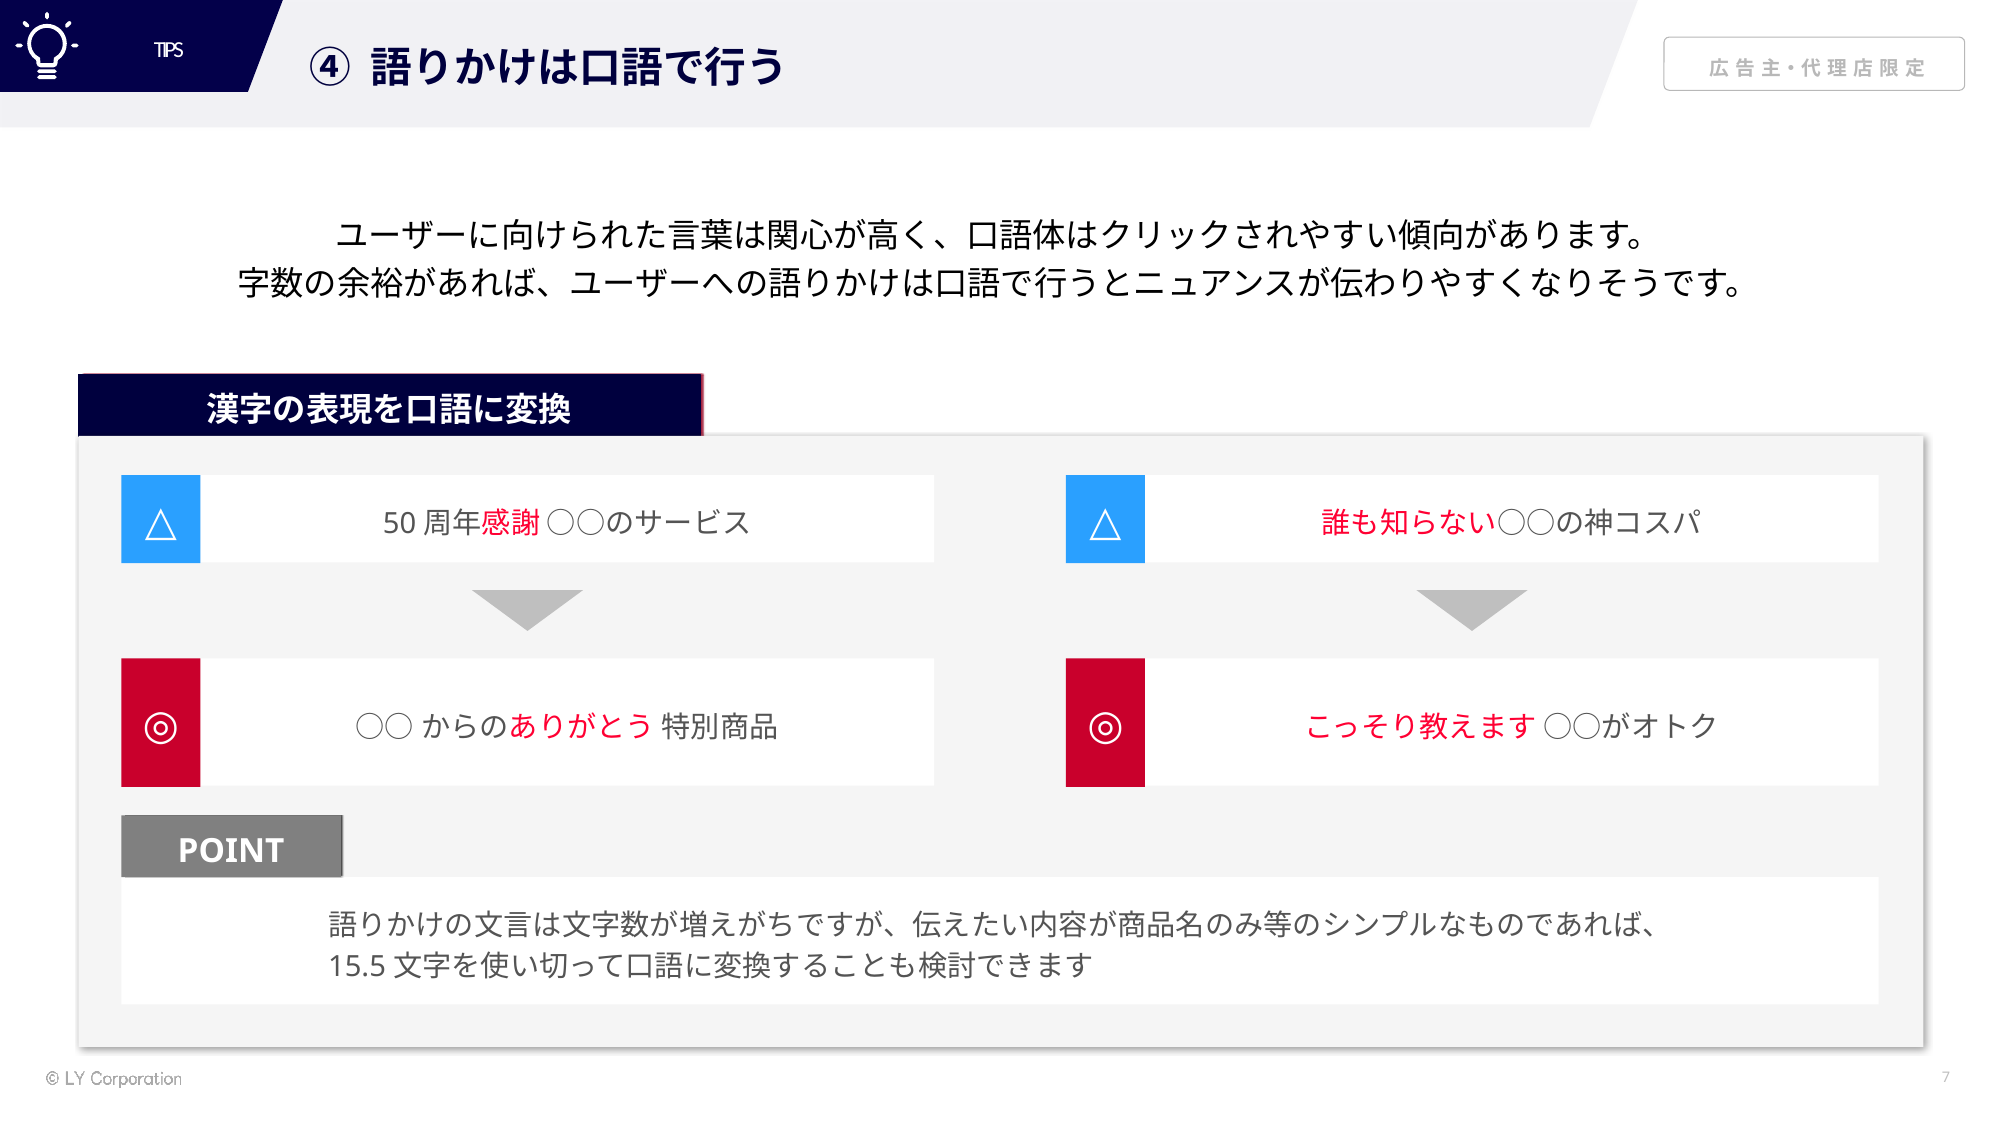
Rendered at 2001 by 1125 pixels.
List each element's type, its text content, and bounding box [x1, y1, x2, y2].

text_box [471, 590, 584, 631]
text_box ◎ [1065, 658, 1145, 787]
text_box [15, 11, 79, 80]
text_box [1416, 590, 1528, 631]
text_box △ [1065, 475, 1145, 564]
text_box POINT [121, 815, 341, 878]
text_box ○○からのありがとう 特別商品 [201, 658, 935, 786]
picture [46, 1071, 181, 1088]
text_box △ [121, 475, 201, 564]
list ④ 語りかけは口語で行う [309, 41, 1645, 97]
text_box 誰も知らない○○の神コスパ [1145, 475, 1879, 563]
text_box ユーザーに向けられた言葉は関心が高く、口語体はクリックされやすい傾向があります。 字数の余裕があれば、ユーザーへの語りかけは口語で行うとニュアンスが伝わりやすくなりそうです。 [76, 206, 1922, 302]
list TIPS [97, 13, 240, 81]
text_box こっそり教えます ○○がオトク [1145, 658, 1879, 786]
text_box 漢字の表現を口語に変換 [78, 374, 700, 435]
text_box [78, 435, 1924, 1047]
text_box 50周年感謝 ○○のサービス [201, 475, 935, 563]
text_box ◎ [121, 658, 201, 787]
text_box 語りかけの文言は文字数が増えがちですが、伝えたい内容が商品名のみ等のシンプルなものであれば、 15.5文字を使い切って口語に変換することも検討できます [121, 877, 1879, 1005]
